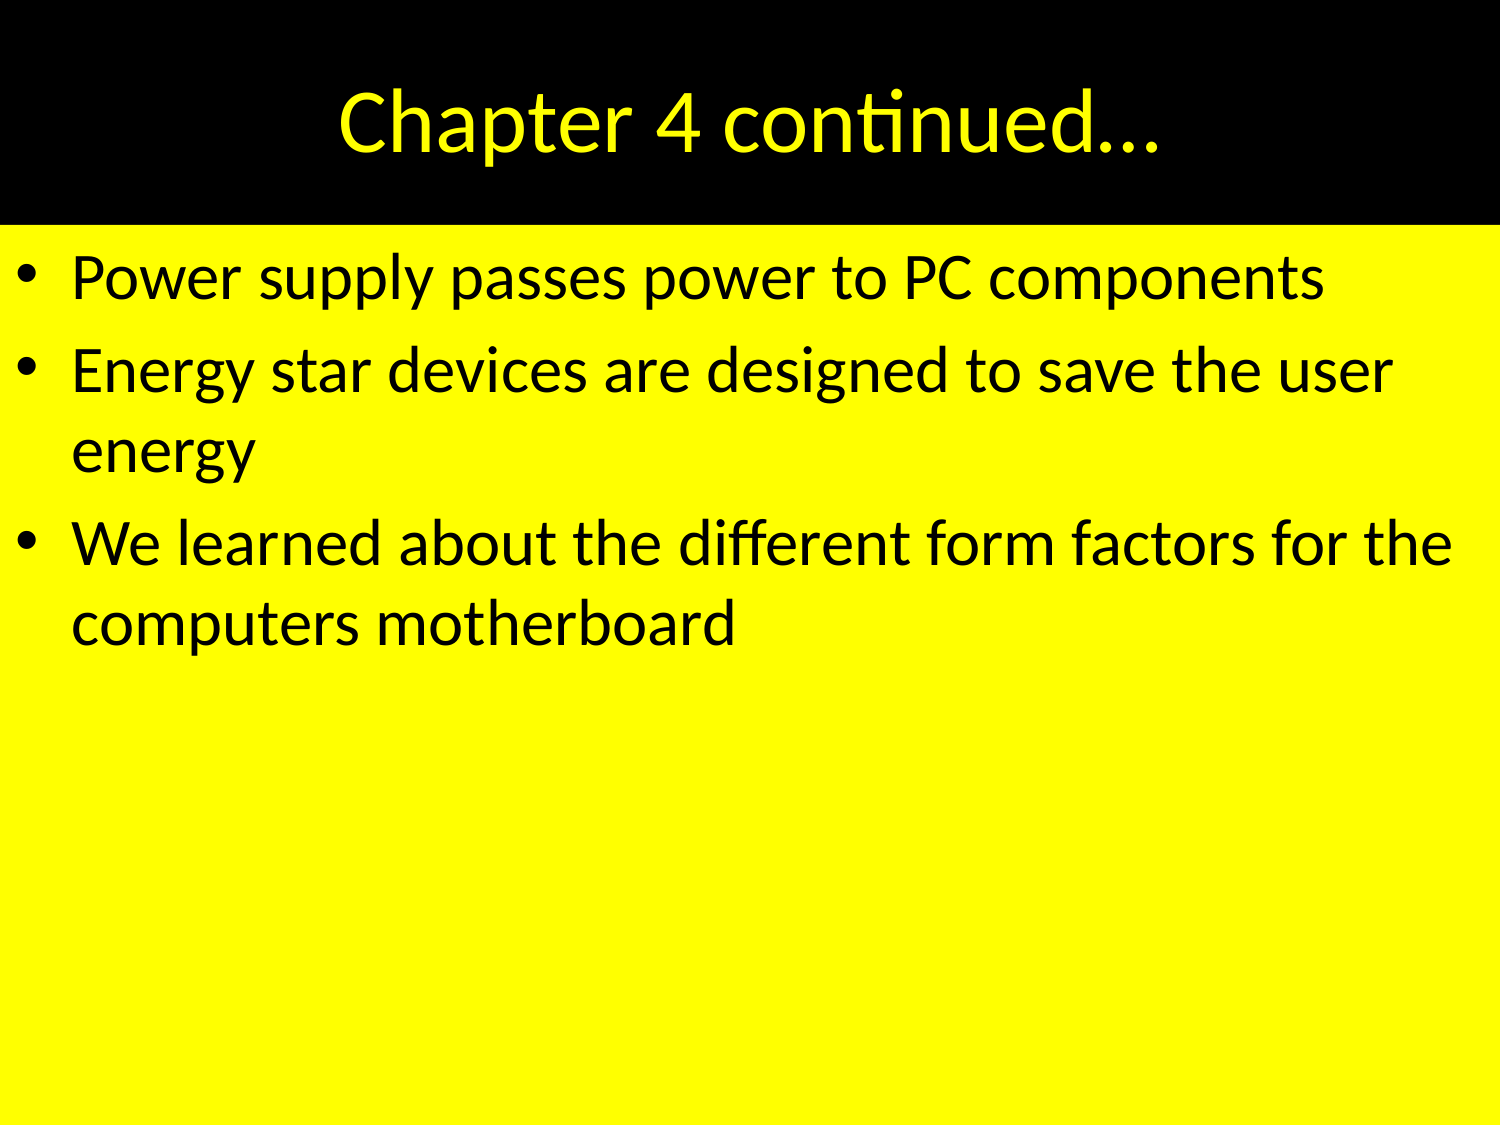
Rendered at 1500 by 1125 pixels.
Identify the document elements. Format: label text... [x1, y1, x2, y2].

list Power supply passes power to PC components Energy star devices are designed to save the user energy We learned about the different form factors for the computers motherboard [0, 224, 1500, 1125]
title Chapter 4 continued… [0, 0, 1500, 224]
